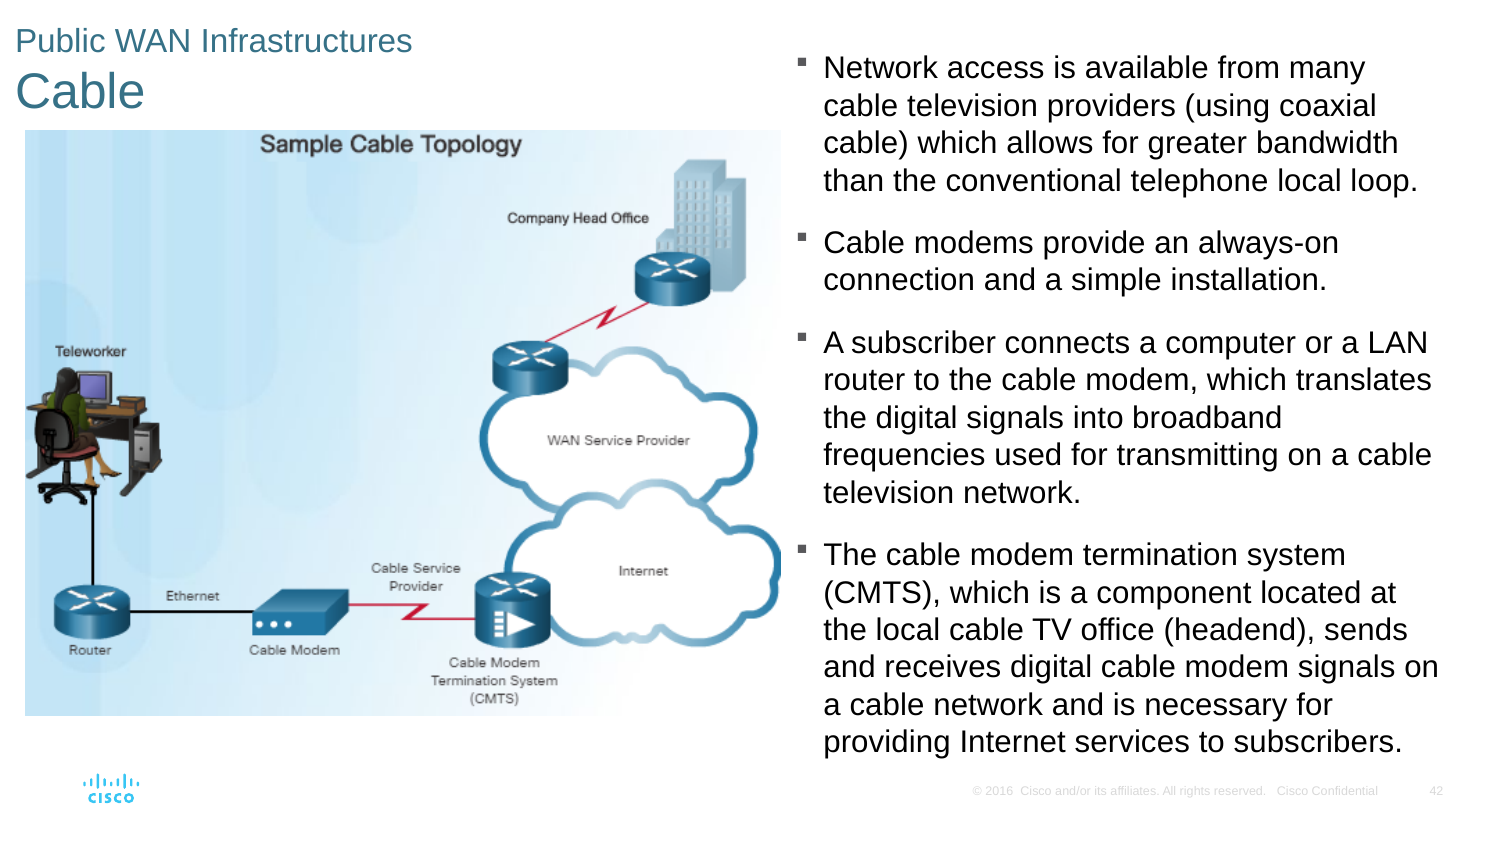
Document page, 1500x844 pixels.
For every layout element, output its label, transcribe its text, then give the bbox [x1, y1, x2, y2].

title Public WAN Infrastructures Cable [0, 6, 1035, 131]
picture [25, 130, 781, 716]
list Network access is available from many cable television providers (using coaxial cable) which allows for greater bandwidth than the conventional telephone local loop. Cable modems provide an always-on connection and a simple installation. A subscriber connects a computer or a LAN router to the cable modem, which translates the digital signals into broadband frequencies used for transmitting on a cable television network. The cable modem termination system (CMTS), which is a component located at the local cable TV office (headend), sends and receives digital cable modem signals on a cable network and is necessary for providing Internet services to subscribers. [780, 39, 1473, 799]
